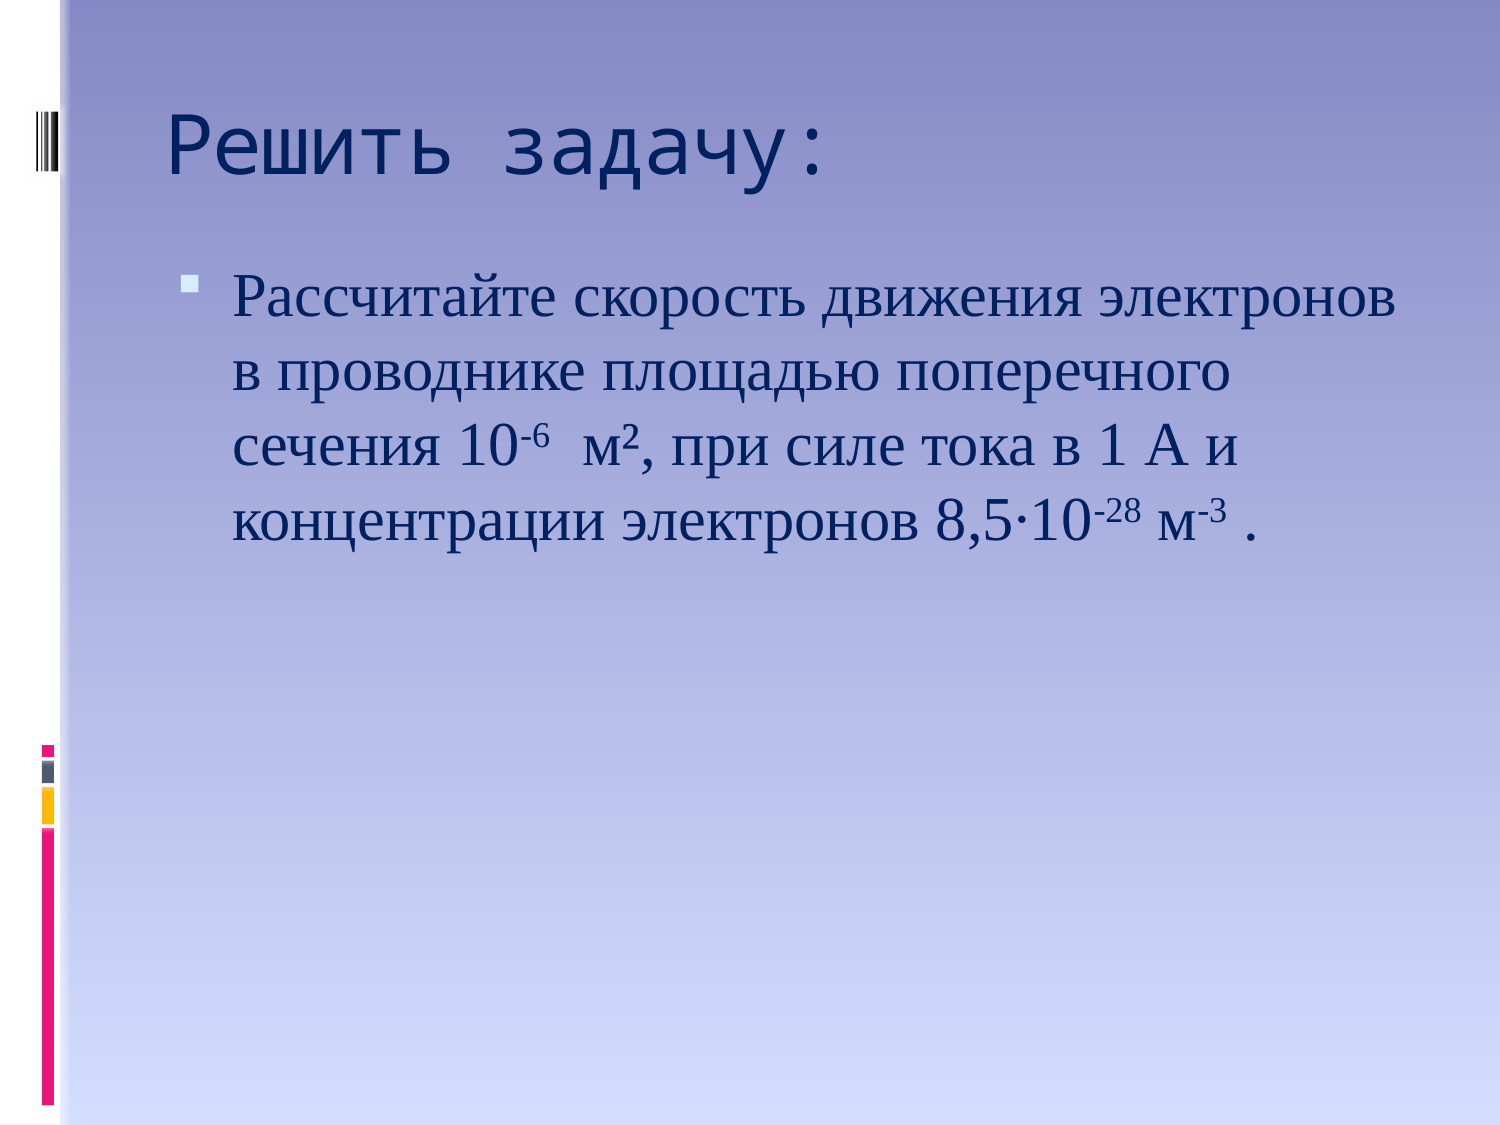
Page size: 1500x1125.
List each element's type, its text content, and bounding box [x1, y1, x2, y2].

title Решить задачу: [150, 83, 1425, 234]
list Рассчитайте скорость движения электронов в проводнике площадью поперечного сечения 10-6 м², при силе тока в 1 А и концентрации электронов 8,5∙10-28 м-3 . [150, 246, 1425, 1043]
